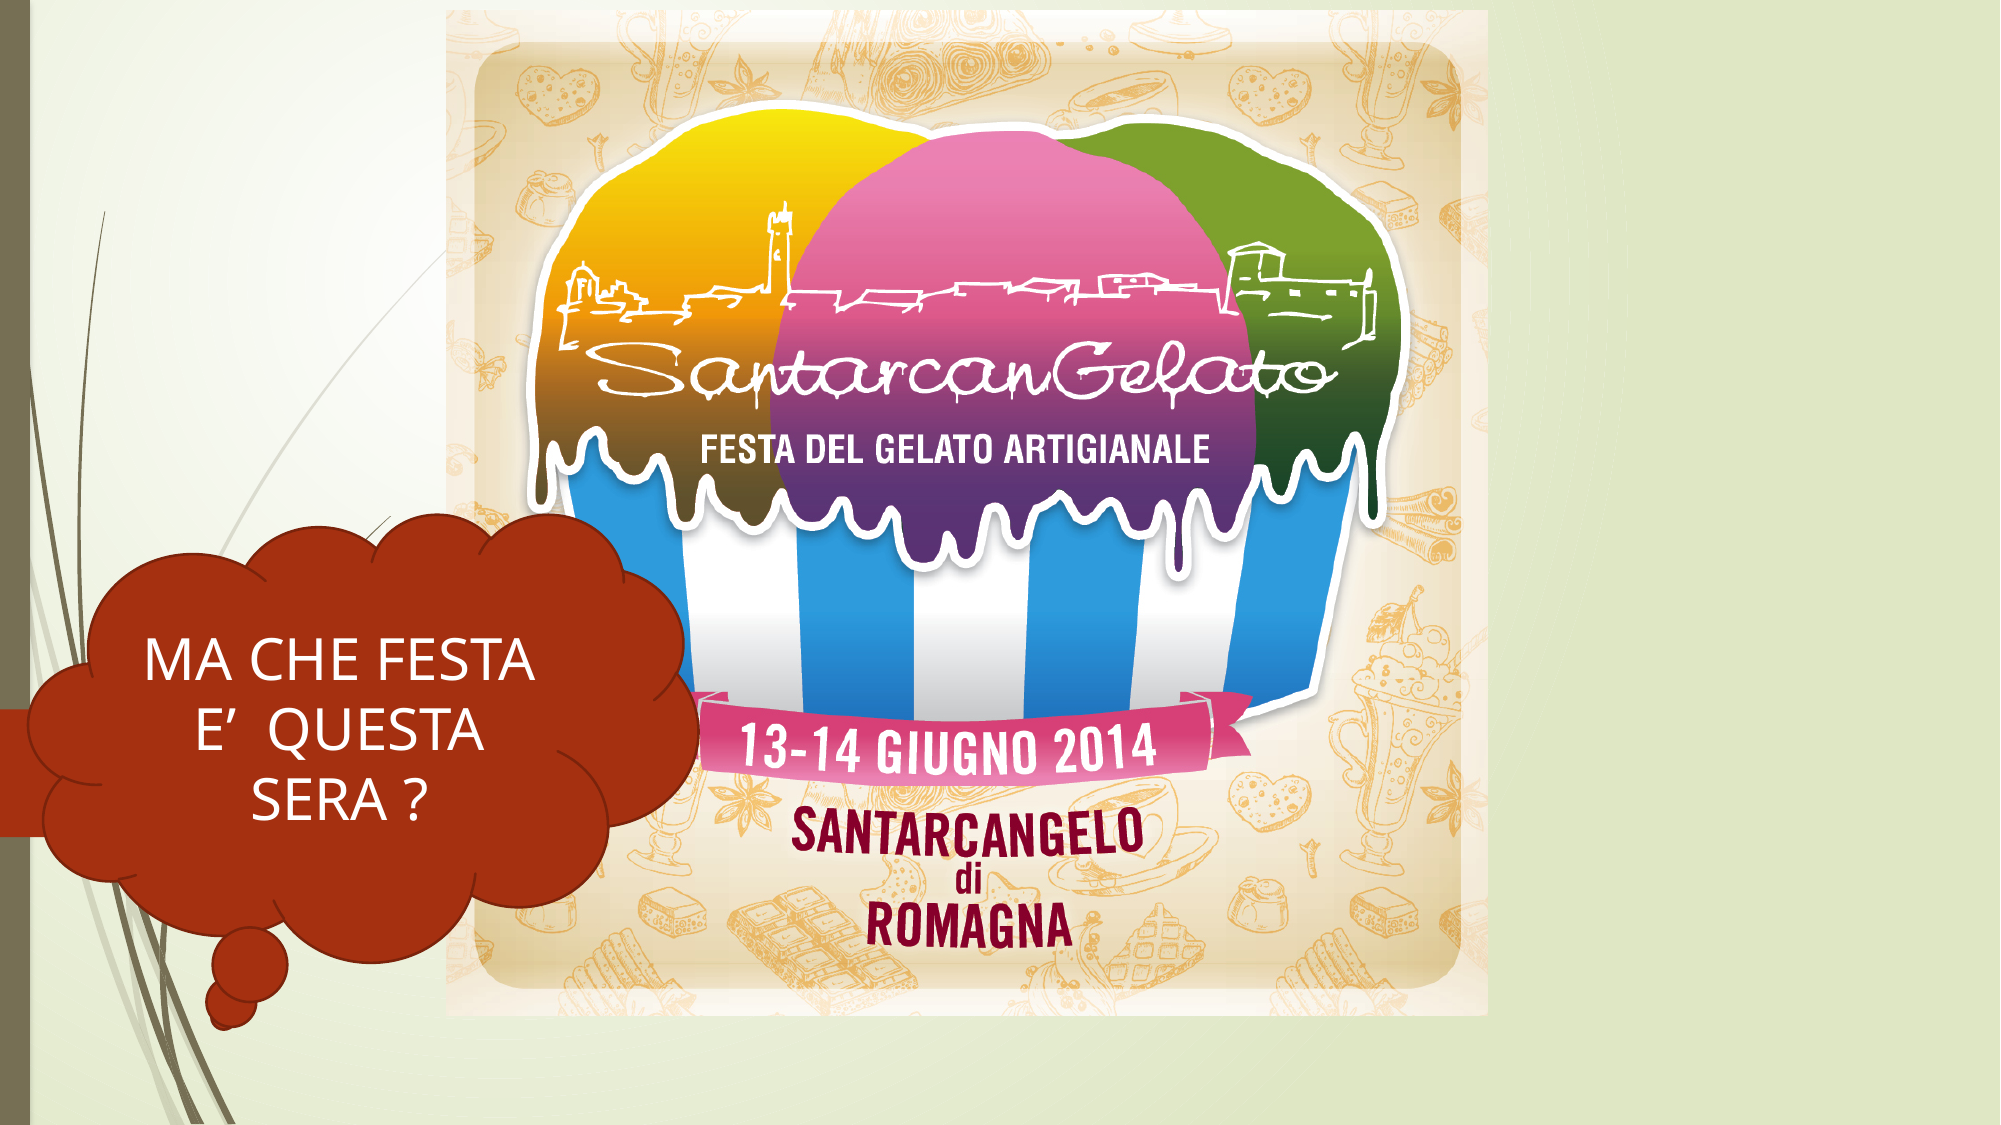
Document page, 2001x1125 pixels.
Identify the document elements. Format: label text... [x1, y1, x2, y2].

text_box MA CHE FESTA E’ QUESTA SERA ? [26, 513, 441, 1031]
picture [446, 10, 1488, 1017]
